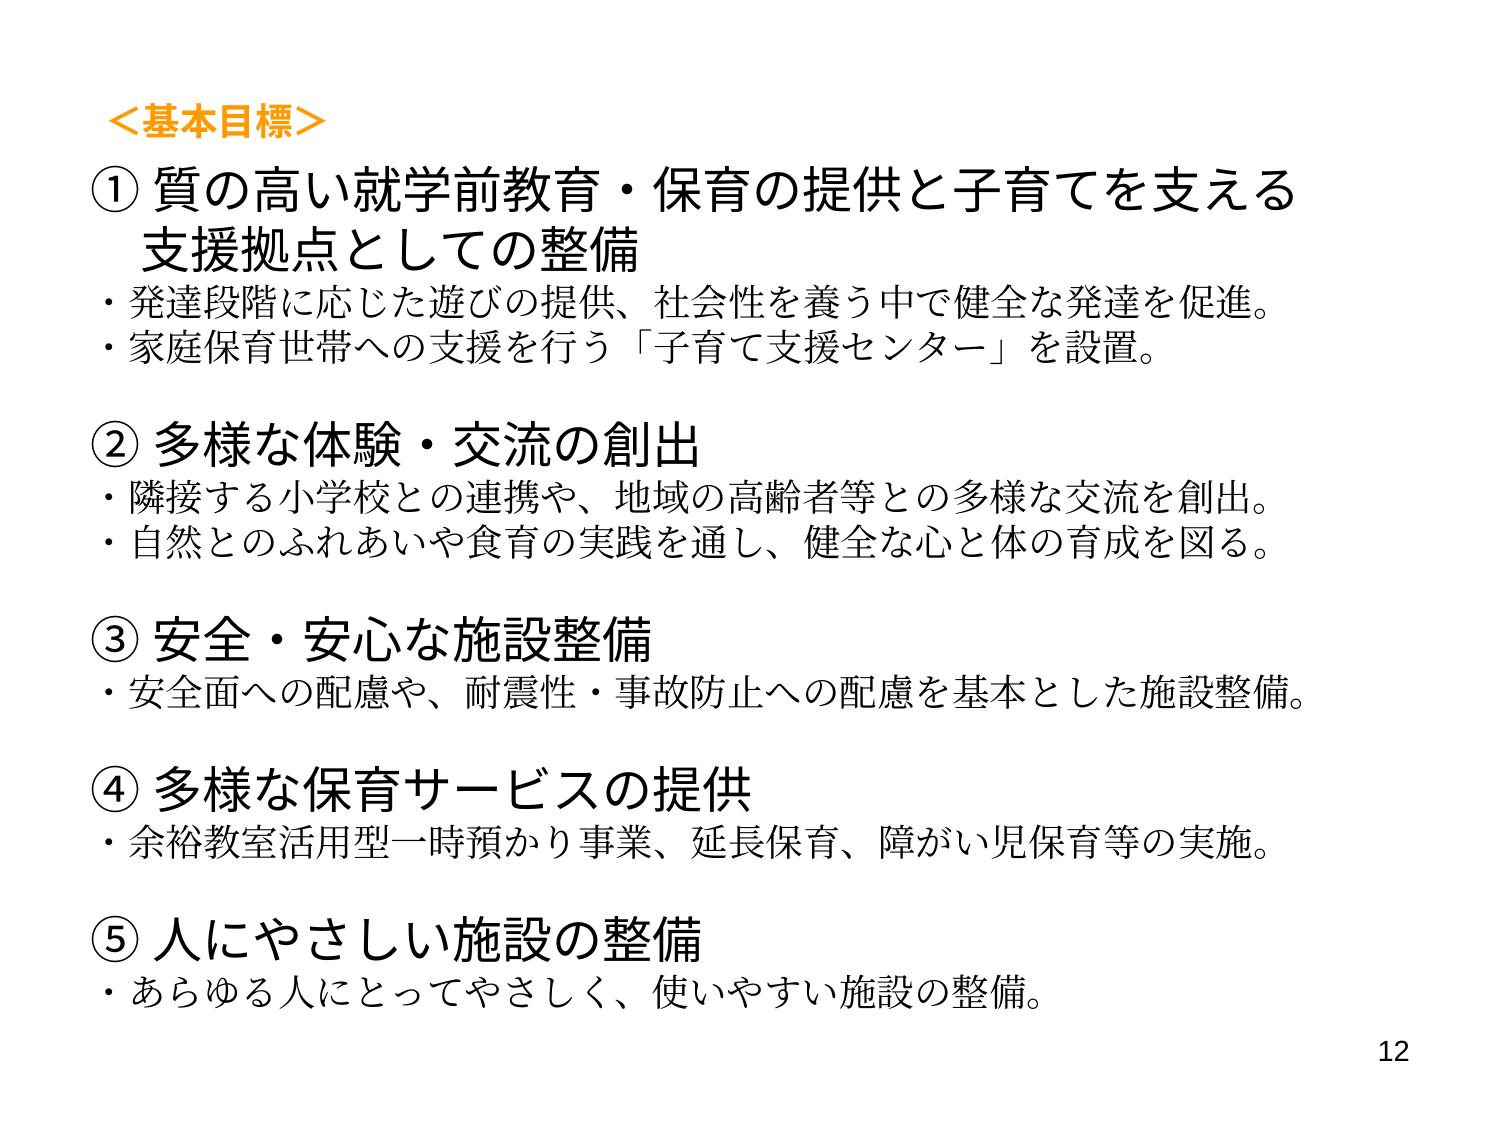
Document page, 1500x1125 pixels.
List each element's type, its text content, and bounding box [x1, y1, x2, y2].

slide_number 12 [1074, 1024, 1426, 1103]
text_box ＜基本目標＞ [90, 90, 346, 151]
text_box ①質の高い就学前教育・保育の提供と子育てを支える 支援拠点としての整備 ・発達段階に応じた遊びの提供、社会性を養う中で健全な発達を促進。 ・家庭保育世帯への支援を行う「子育て支援センター」を設置。 ②多様な体験・交流の創出 ・隣接する小学校との連携や、地域の高齢者等との多様な交流を創出。 ・自然とのふれあいや食育の実践を通し、健全な心と体の育成を図る。 ③安全・安心な施設整備 ・安全面への配慮や、耐震性・事故防止への配慮を基本とした施設整備。 ④多様な保育サービスの提供 ・余裕教室活用型一時預かり事業、延長保育、障がい児保育等の実施。 ⑤人にやさしい施設の整備 ・あらゆる人にとってやさしく、使いやすい施設の整備。 [78, 157, 1425, 1026]
